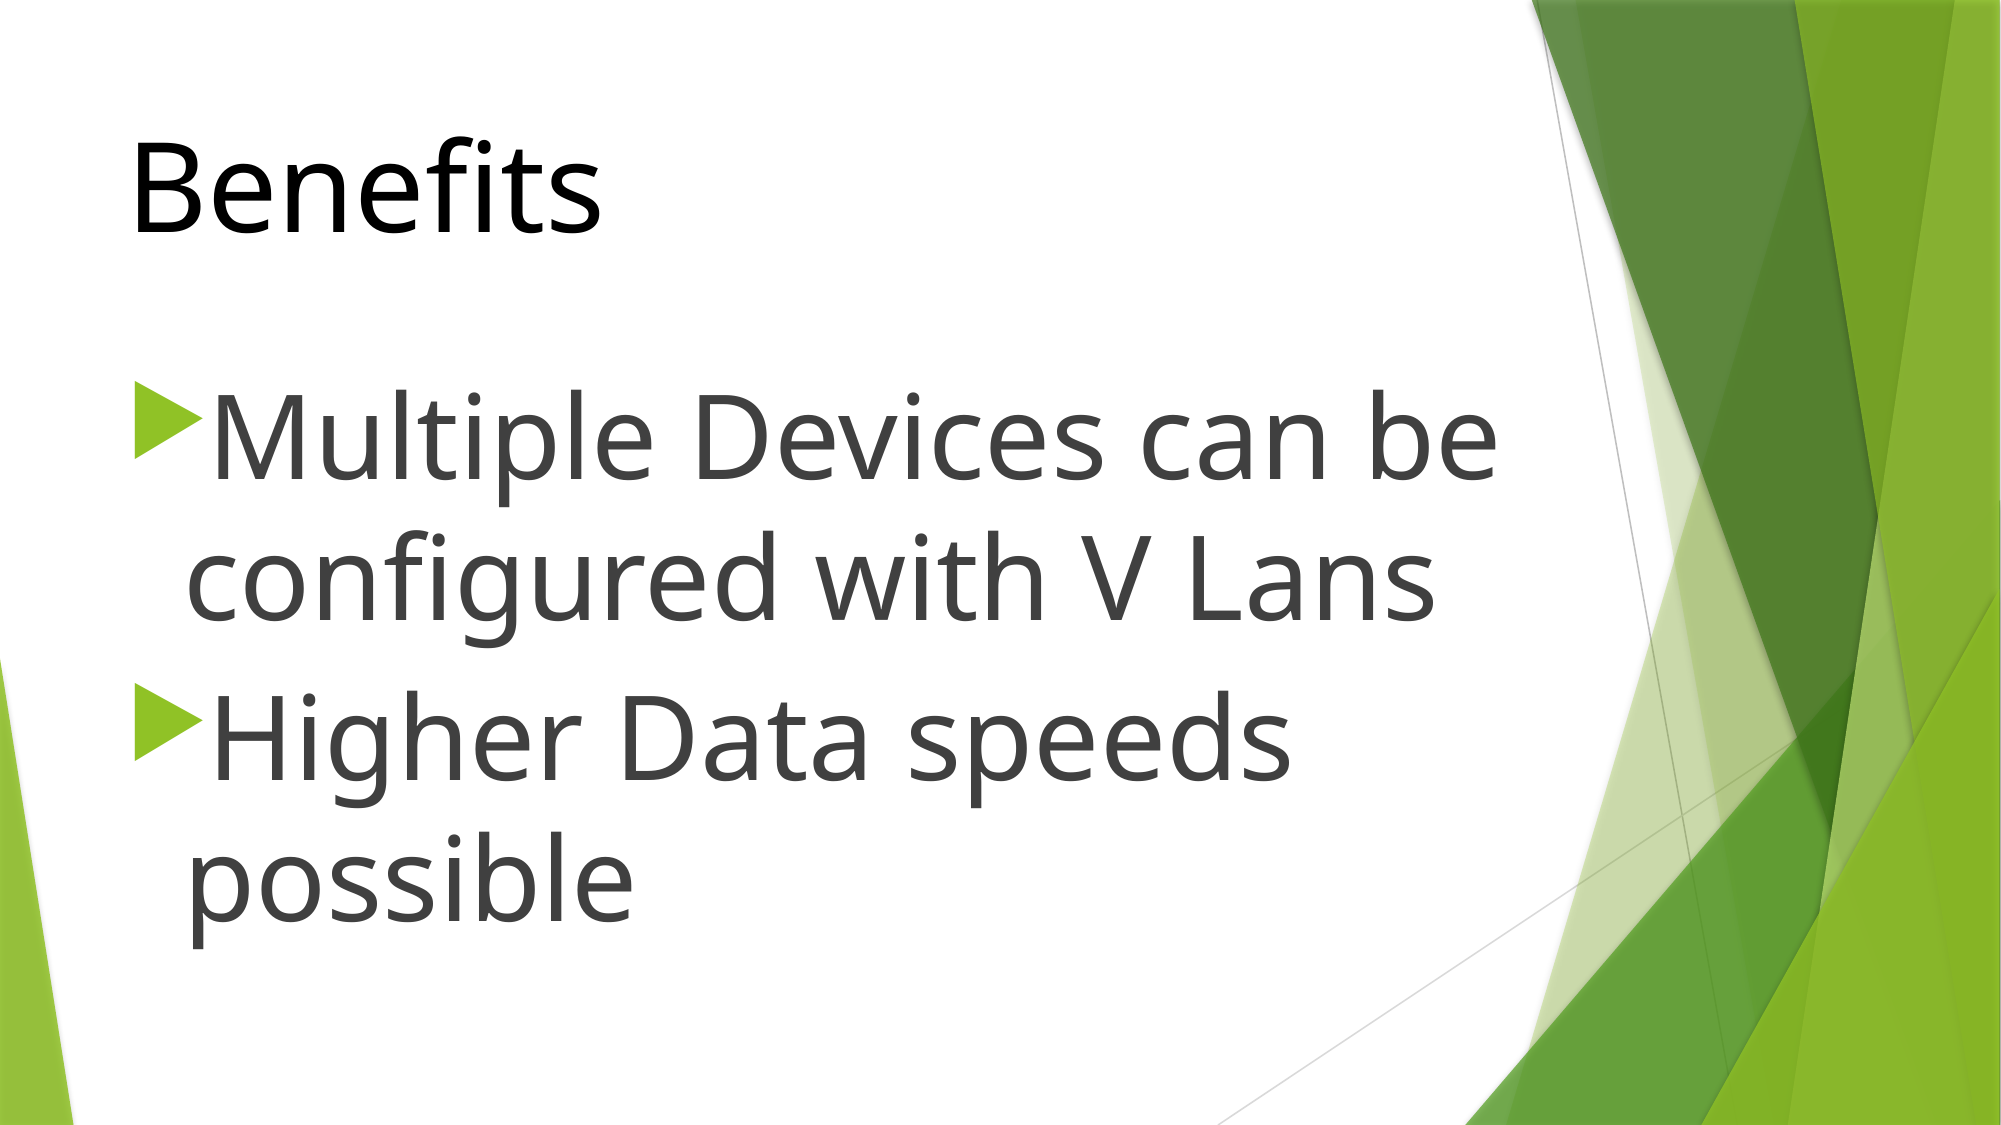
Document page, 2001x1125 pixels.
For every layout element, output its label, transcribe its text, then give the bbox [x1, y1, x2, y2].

title Benefits [111, 99, 1522, 317]
list Multiple Devices can be configured with V Lans Higher Data speeds possible [111, 354, 1522, 992]
